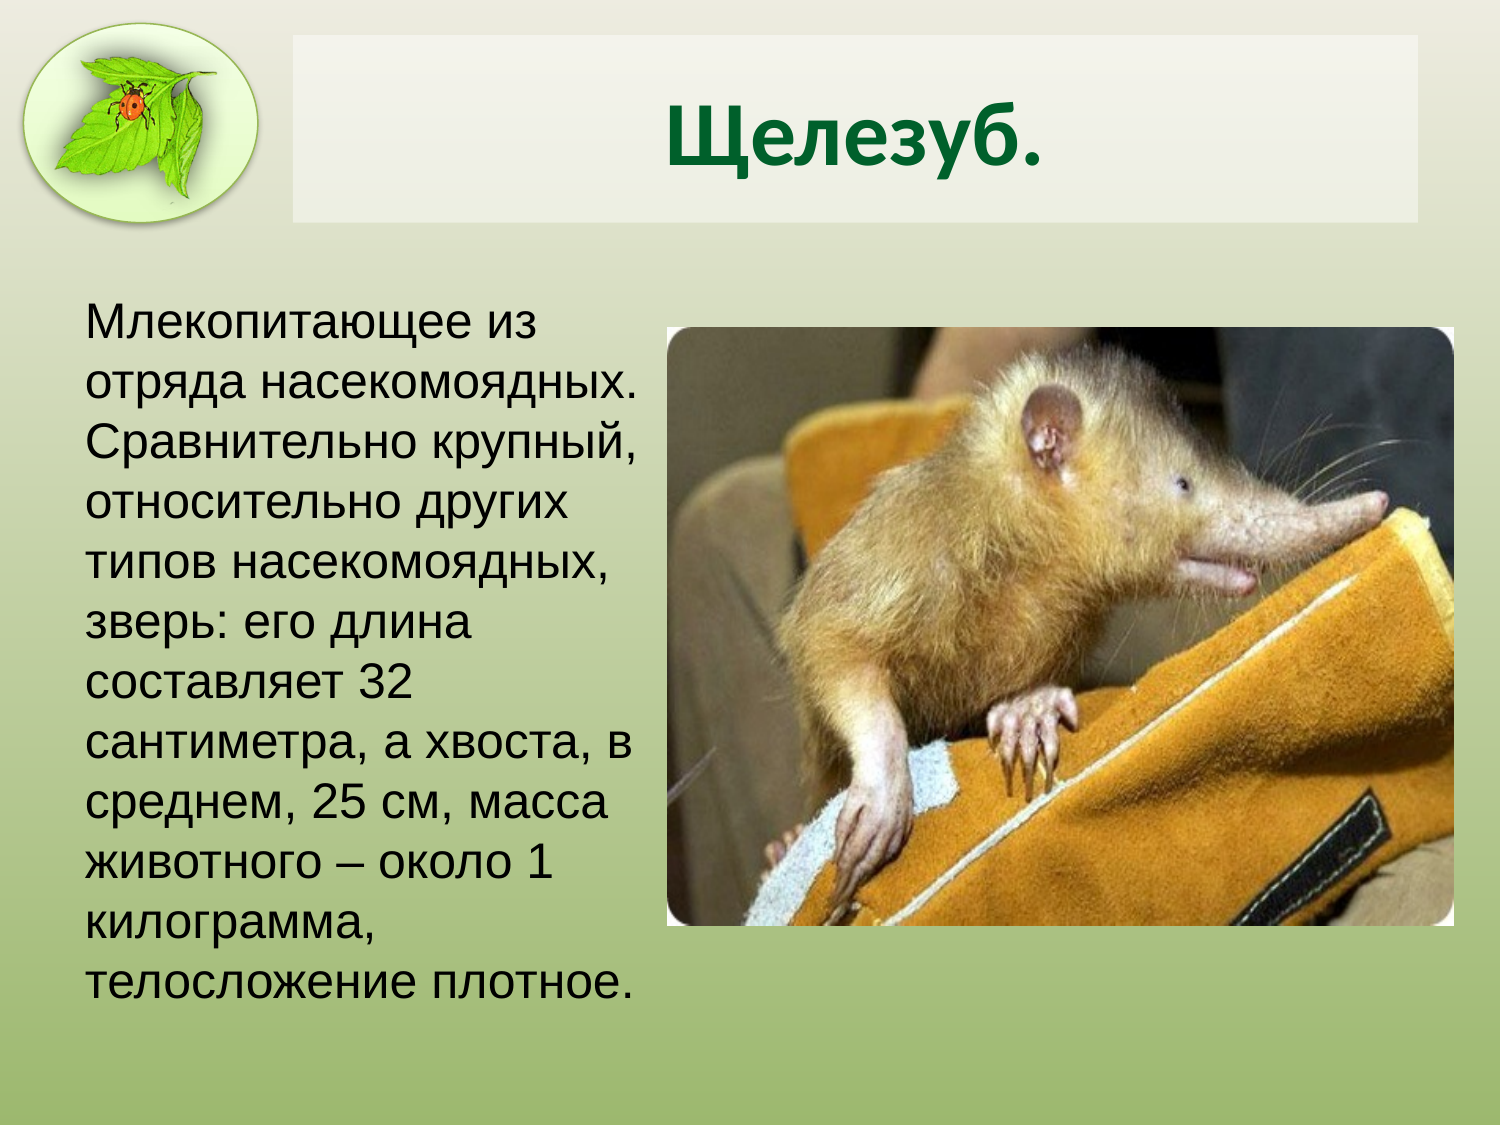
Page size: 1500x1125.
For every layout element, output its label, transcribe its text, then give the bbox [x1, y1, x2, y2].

picture [46, 35, 227, 211]
title Щелезуб. [292, 35, 1418, 223]
picture [667, 327, 1454, 926]
text_box Млекопитающее из отряда насекомоядных. Сравнительно крупный, относительно других типов насекомоядных, зверь: его длина составляет 32 сантиметра, а хвоста, в среднем, 25 см, масса животного – около 1 килограмма, телосложение плотное. [70, 281, 668, 1016]
